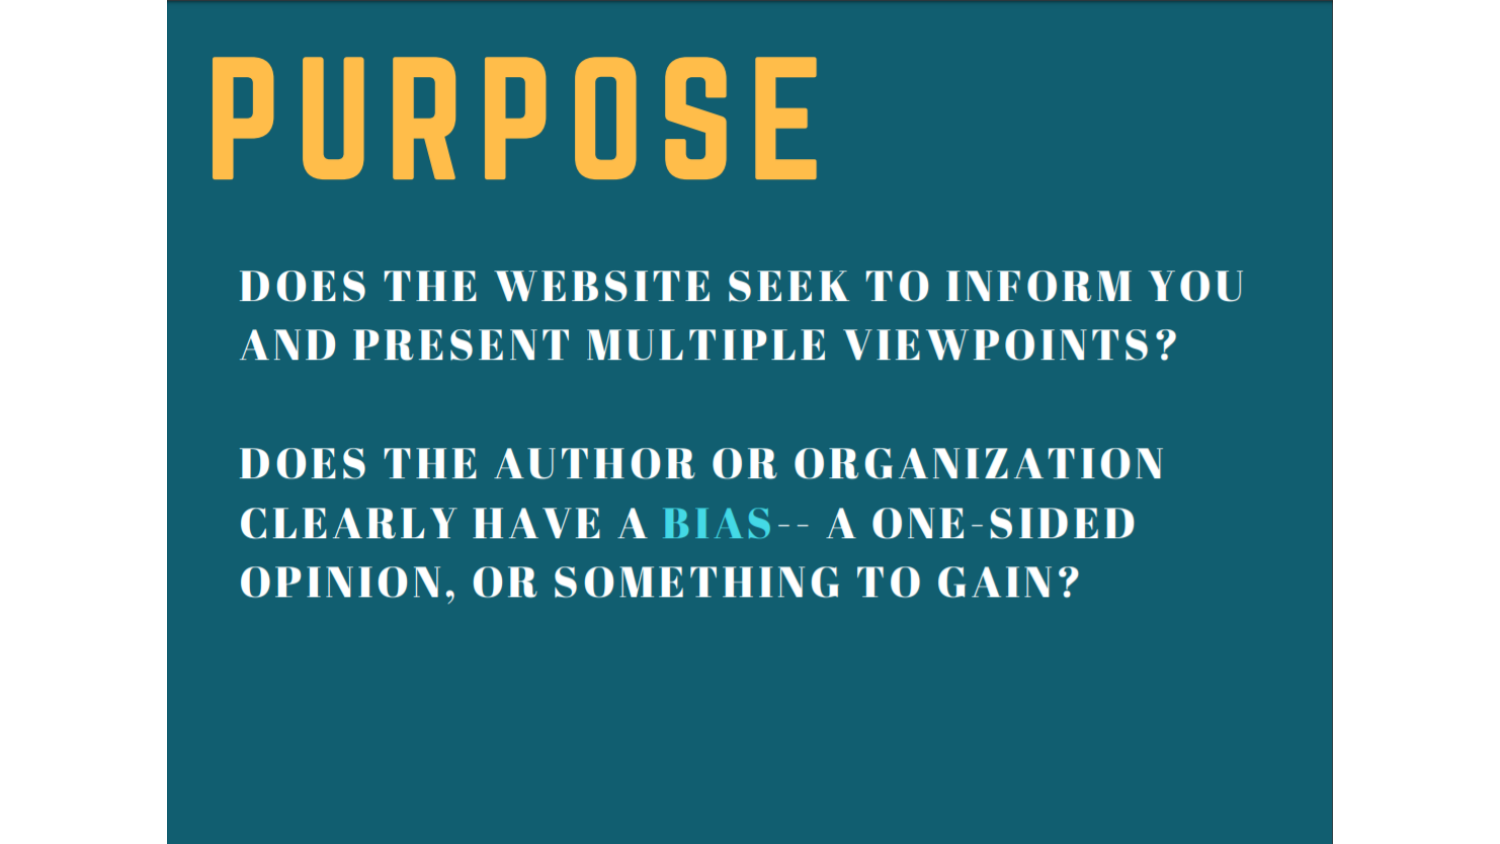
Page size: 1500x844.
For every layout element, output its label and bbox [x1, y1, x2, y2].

picture [166, 0, 1333, 844]
